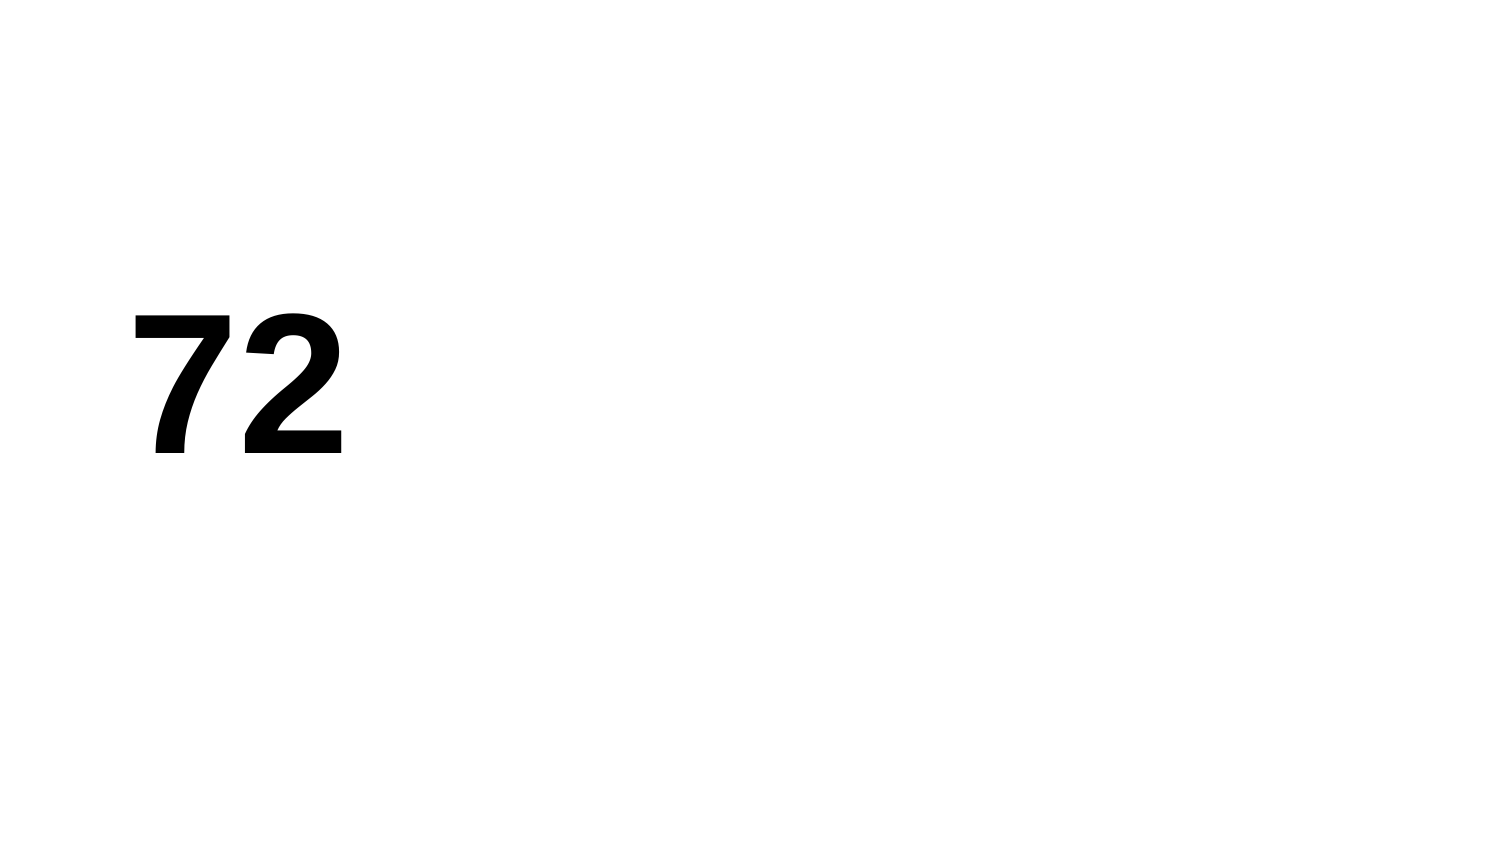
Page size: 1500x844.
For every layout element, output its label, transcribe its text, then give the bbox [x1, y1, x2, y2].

text_box 72 [112, 235, 1388, 509]
